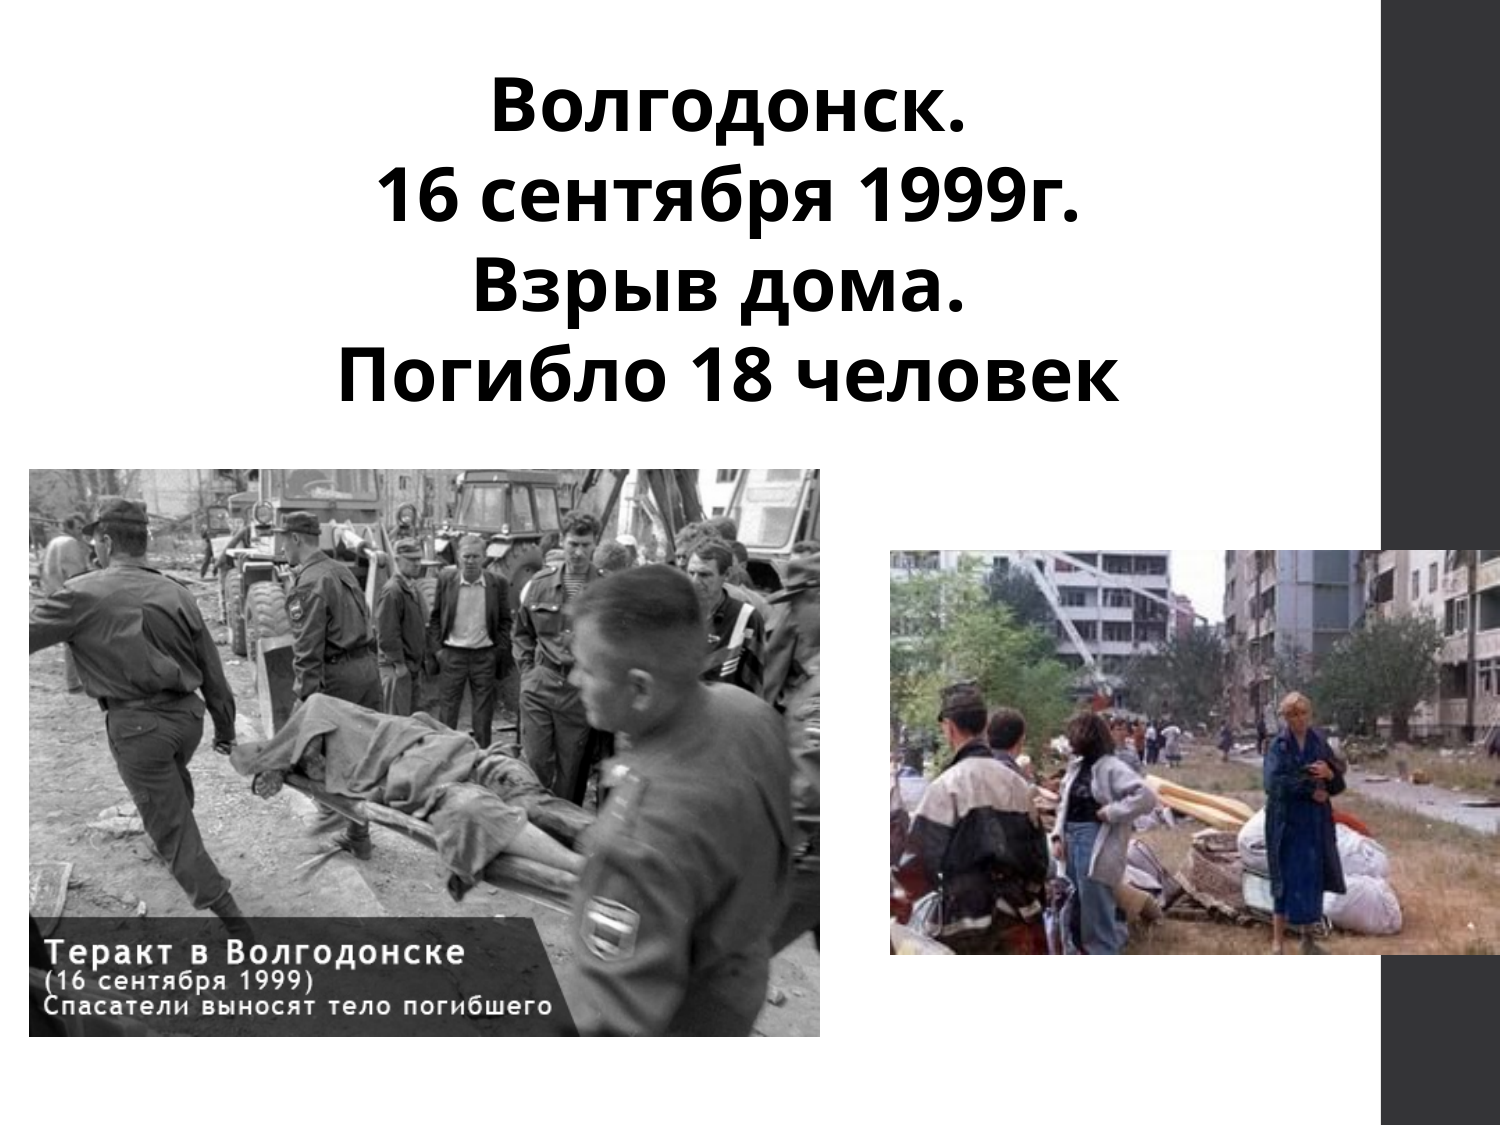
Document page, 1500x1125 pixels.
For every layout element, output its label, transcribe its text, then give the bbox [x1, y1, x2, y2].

text_box Волгодонск. 16 сентября 1999г. Взрыв дома. Погибло 18 человек [261, 48, 1195, 428]
picture [889, 550, 1500, 955]
picture [29, 468, 821, 1037]
